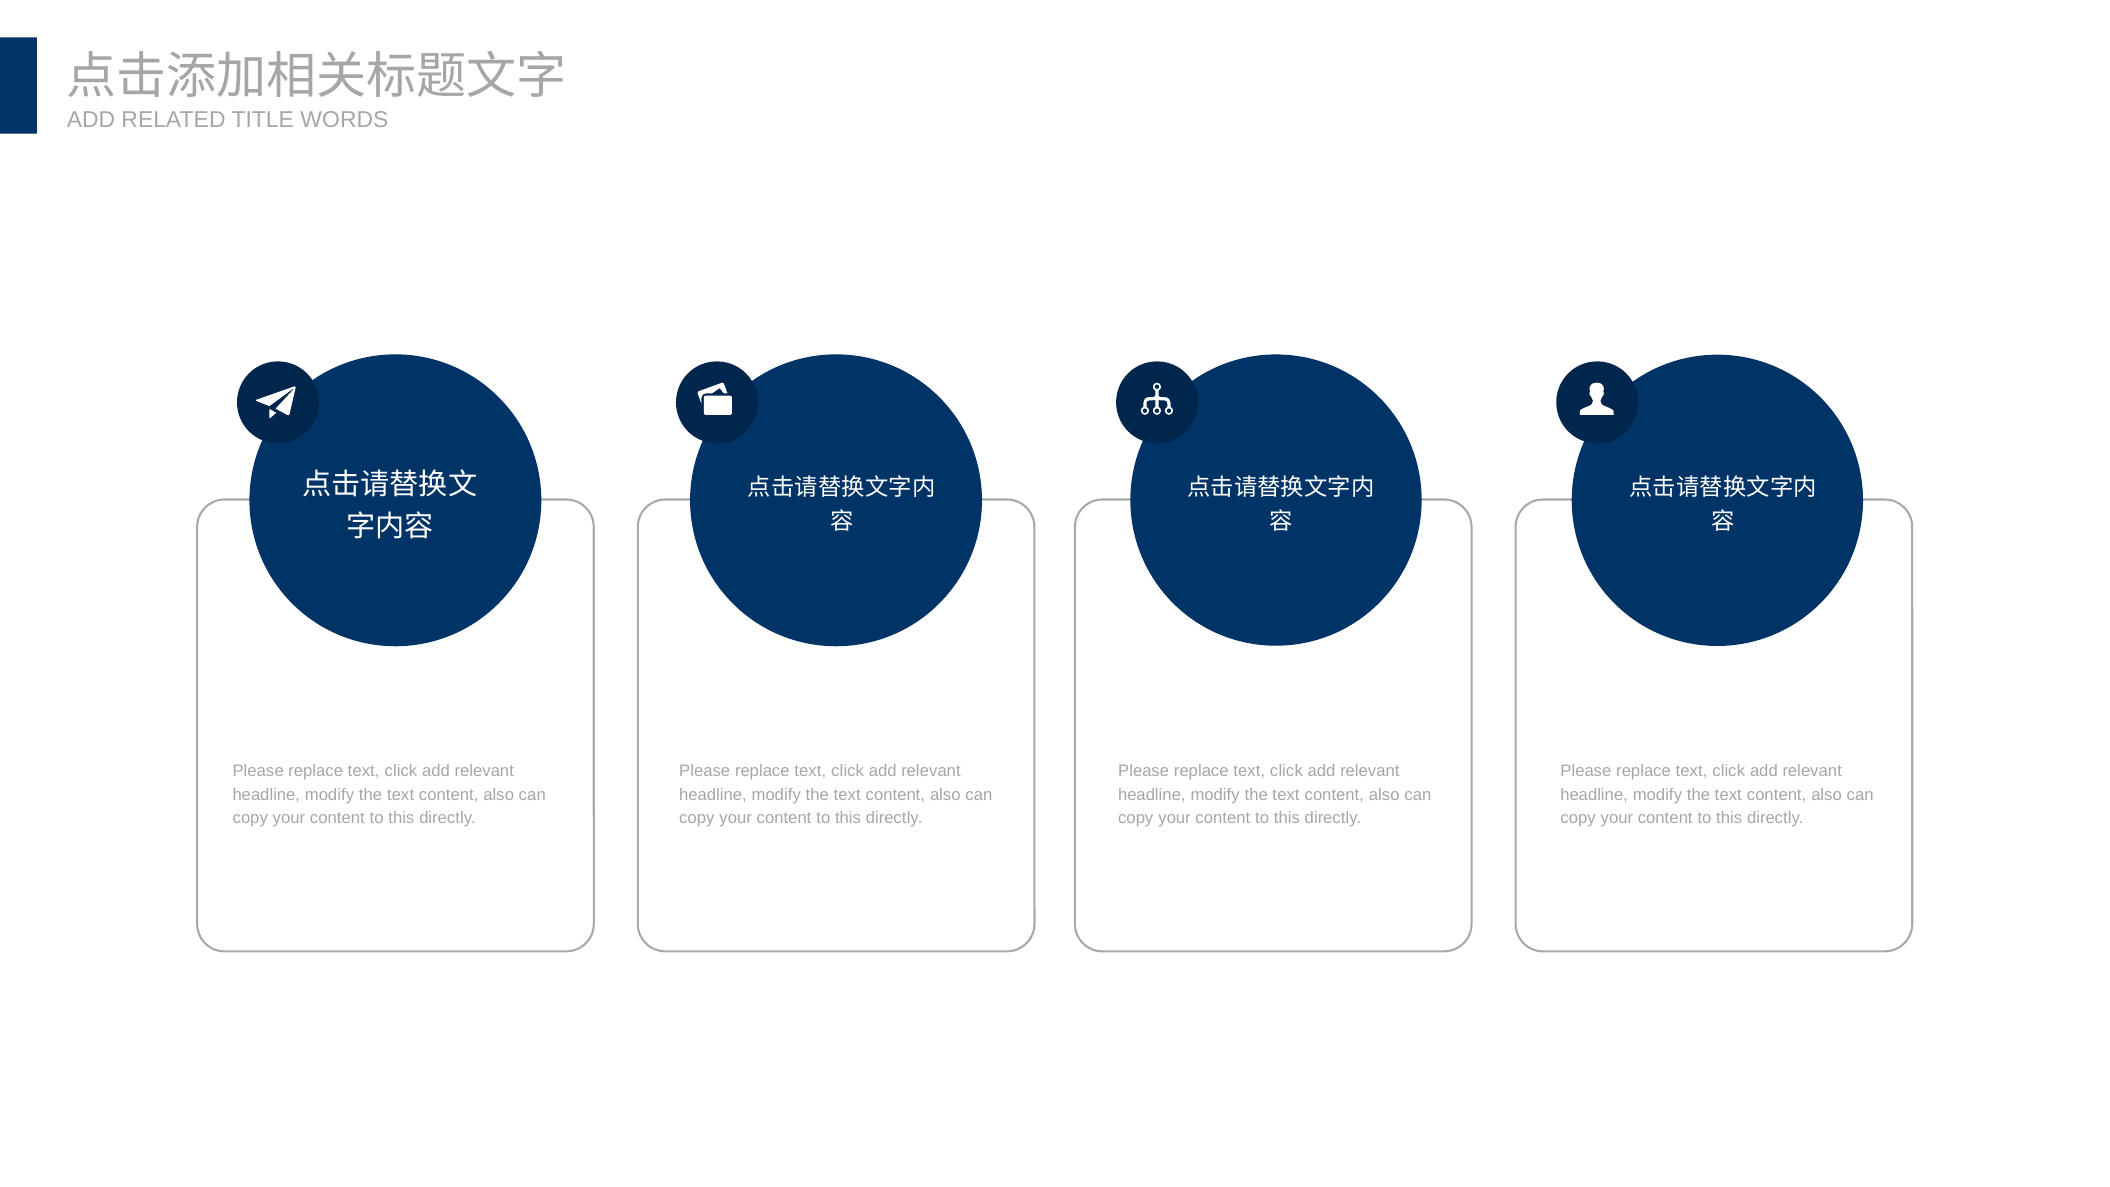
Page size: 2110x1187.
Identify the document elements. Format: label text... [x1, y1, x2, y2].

text_box [690, 354, 982, 647]
text_box [1571, 354, 1864, 646]
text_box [236, 361, 319, 444]
text_box [637, 499, 1035, 952]
text_box Please replace text, click add relevant headline, modify the text content, also can copy your content to this directly. [679, 693, 994, 890]
text_box Please replace text, click add relevant headline, modify the text content, also can copy your content to this directly. [1118, 693, 1433, 890]
text_box [1140, 382, 1174, 415]
text_box [1074, 499, 1472, 952]
text_box [1130, 354, 1422, 646]
text_box [1515, 499, 1913, 952]
text_box 点击添加相关标题文字 [66, 43, 567, 104]
text_box 点击请替换文字内容 [736, 466, 948, 535]
text_box [249, 354, 542, 647]
text_box [197, 499, 594, 952]
text_box 点击请替换文字内容 [1617, 466, 1829, 535]
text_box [675, 361, 758, 444]
text_box Please replace text, click add relevant headline, modify the text content, also can copy your content to this directly. [217, 693, 573, 890]
text_box 点击请替换文字内容 [276, 466, 503, 535]
text_box [1116, 361, 1199, 444]
text_box ADD RELATED TITLE WORDS [66, 104, 389, 132]
text_box 点击请替换文字内容 [1175, 466, 1387, 535]
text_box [1556, 361, 1639, 444]
text_box [0, 36, 38, 135]
text_box Please replace text, click add relevant headline, modify the text content, also can copy your content to this directly. [1560, 693, 1875, 890]
